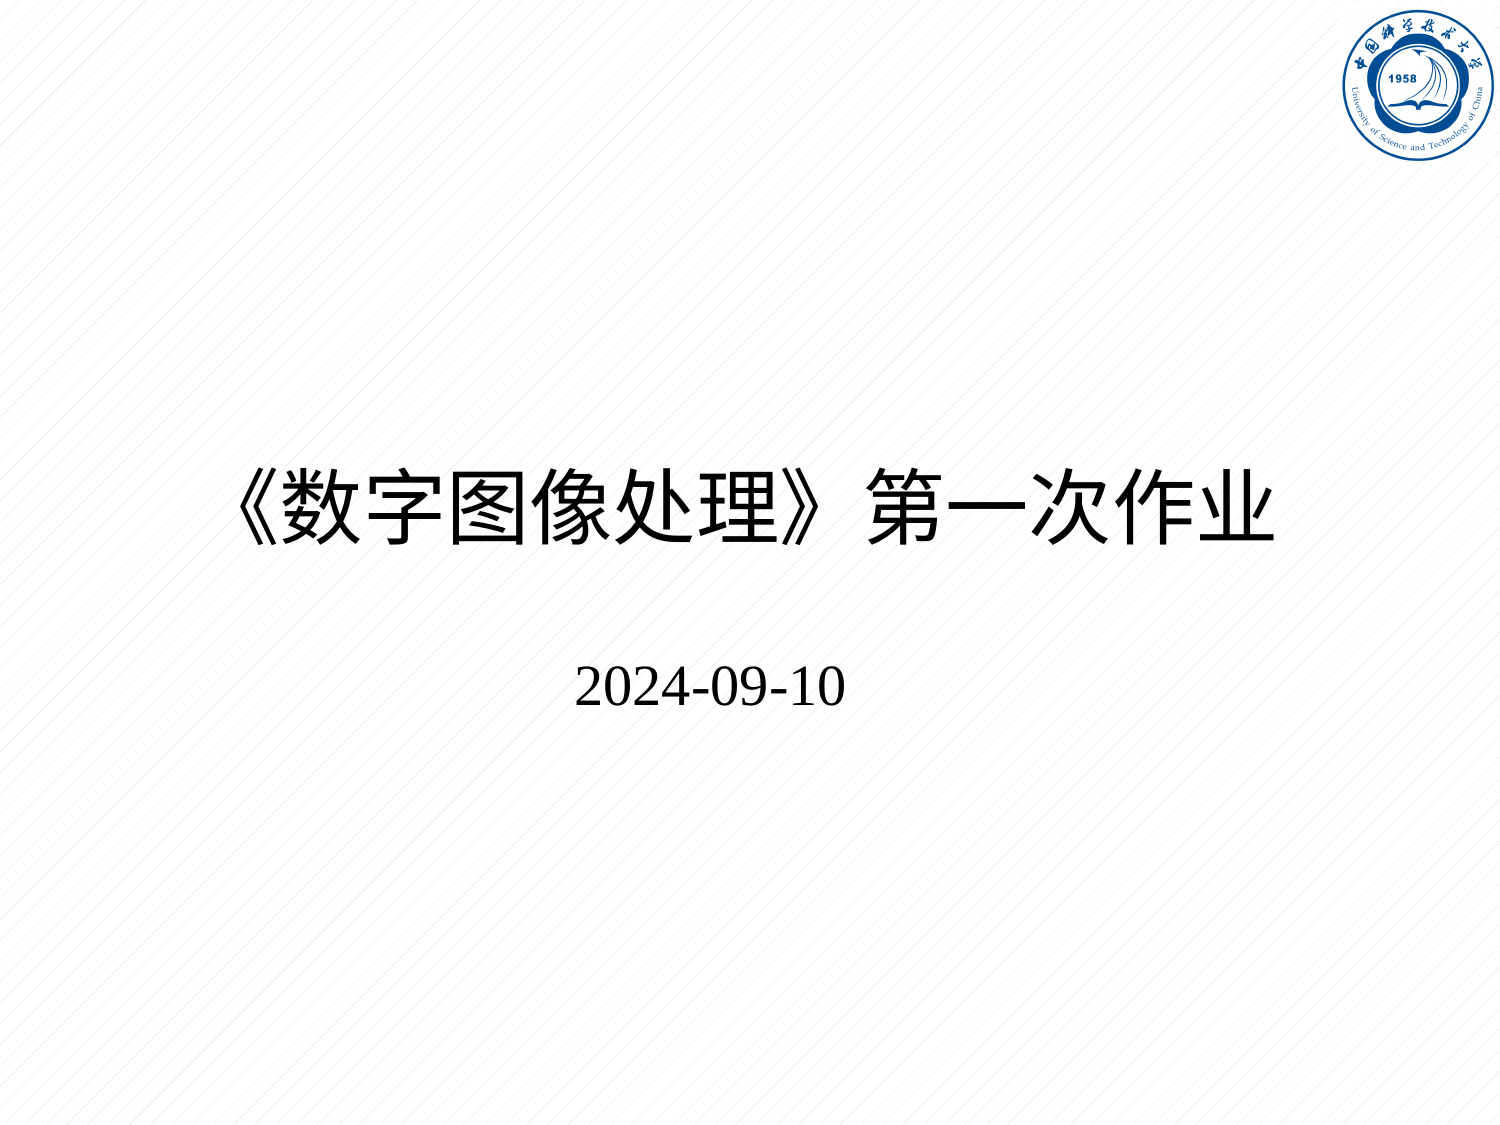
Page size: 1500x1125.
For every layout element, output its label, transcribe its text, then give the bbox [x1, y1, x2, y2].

picture [1339, 2, 1494, 161]
title 《数字图像处理》第一次作业 [100, 338, 1376, 564]
subtitle 2024-09-10 [135, 639, 1286, 902]
